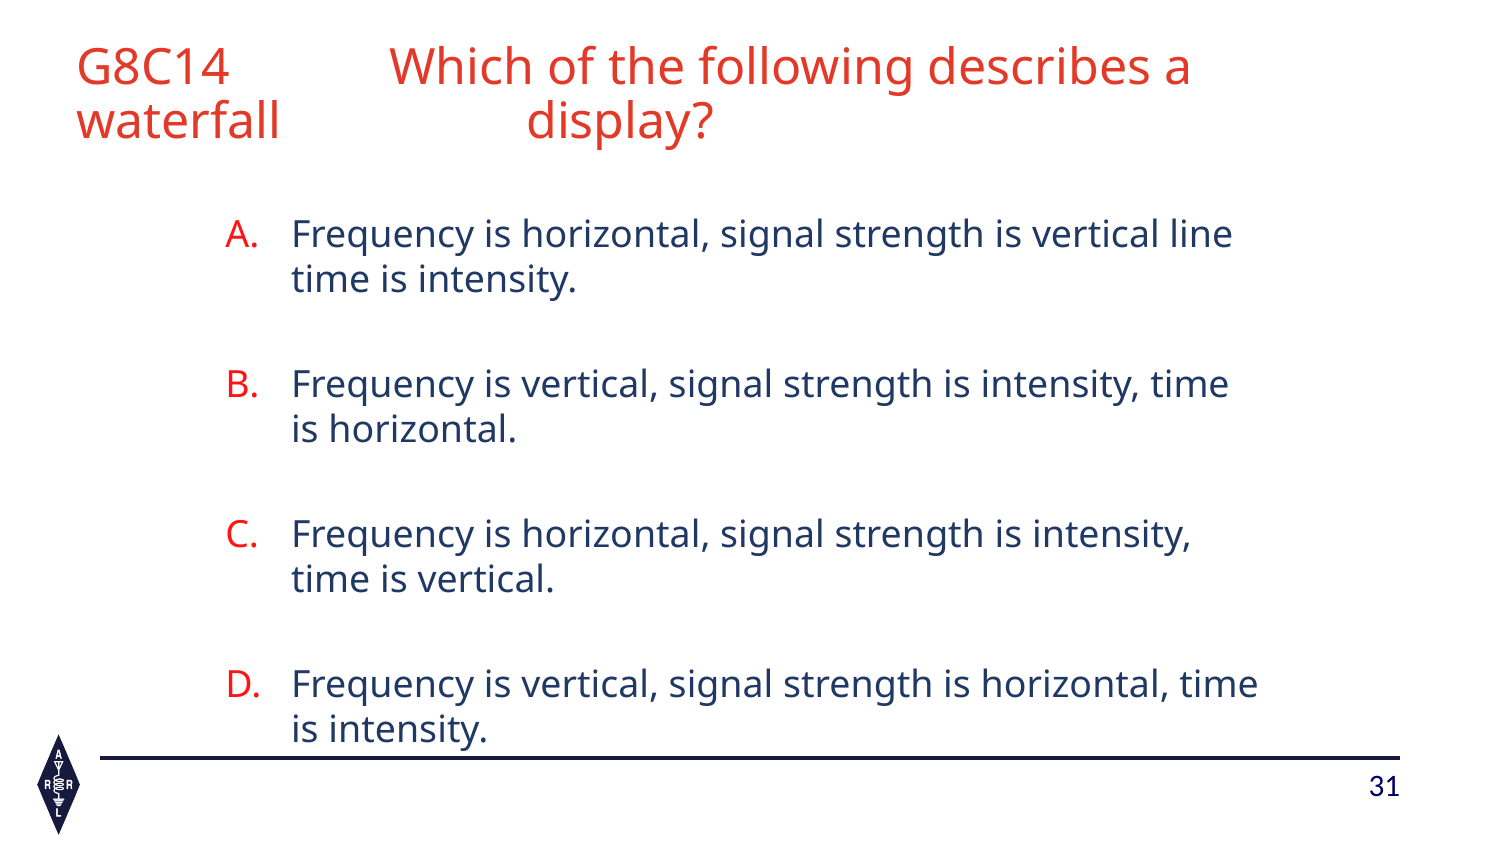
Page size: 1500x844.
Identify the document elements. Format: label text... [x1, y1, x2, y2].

picture [37, 734, 80, 835]
title G8C14 Which of the following describes a waterfall display? [76, 35, 1378, 121]
text_box Frequency is horizontal, signal strength is vertical line time is intensity. Frequency is vertical, signal strength is intensity, time is horizontal. Frequency is horizontal, signal strength is intensity, time is vertical. Frequency is vertical, signal strength is horizontal, time is intensity. [214, 204, 1278, 816]
list [76, 192, 1425, 827]
slide_number 31 [1302, 761, 1400, 807]
